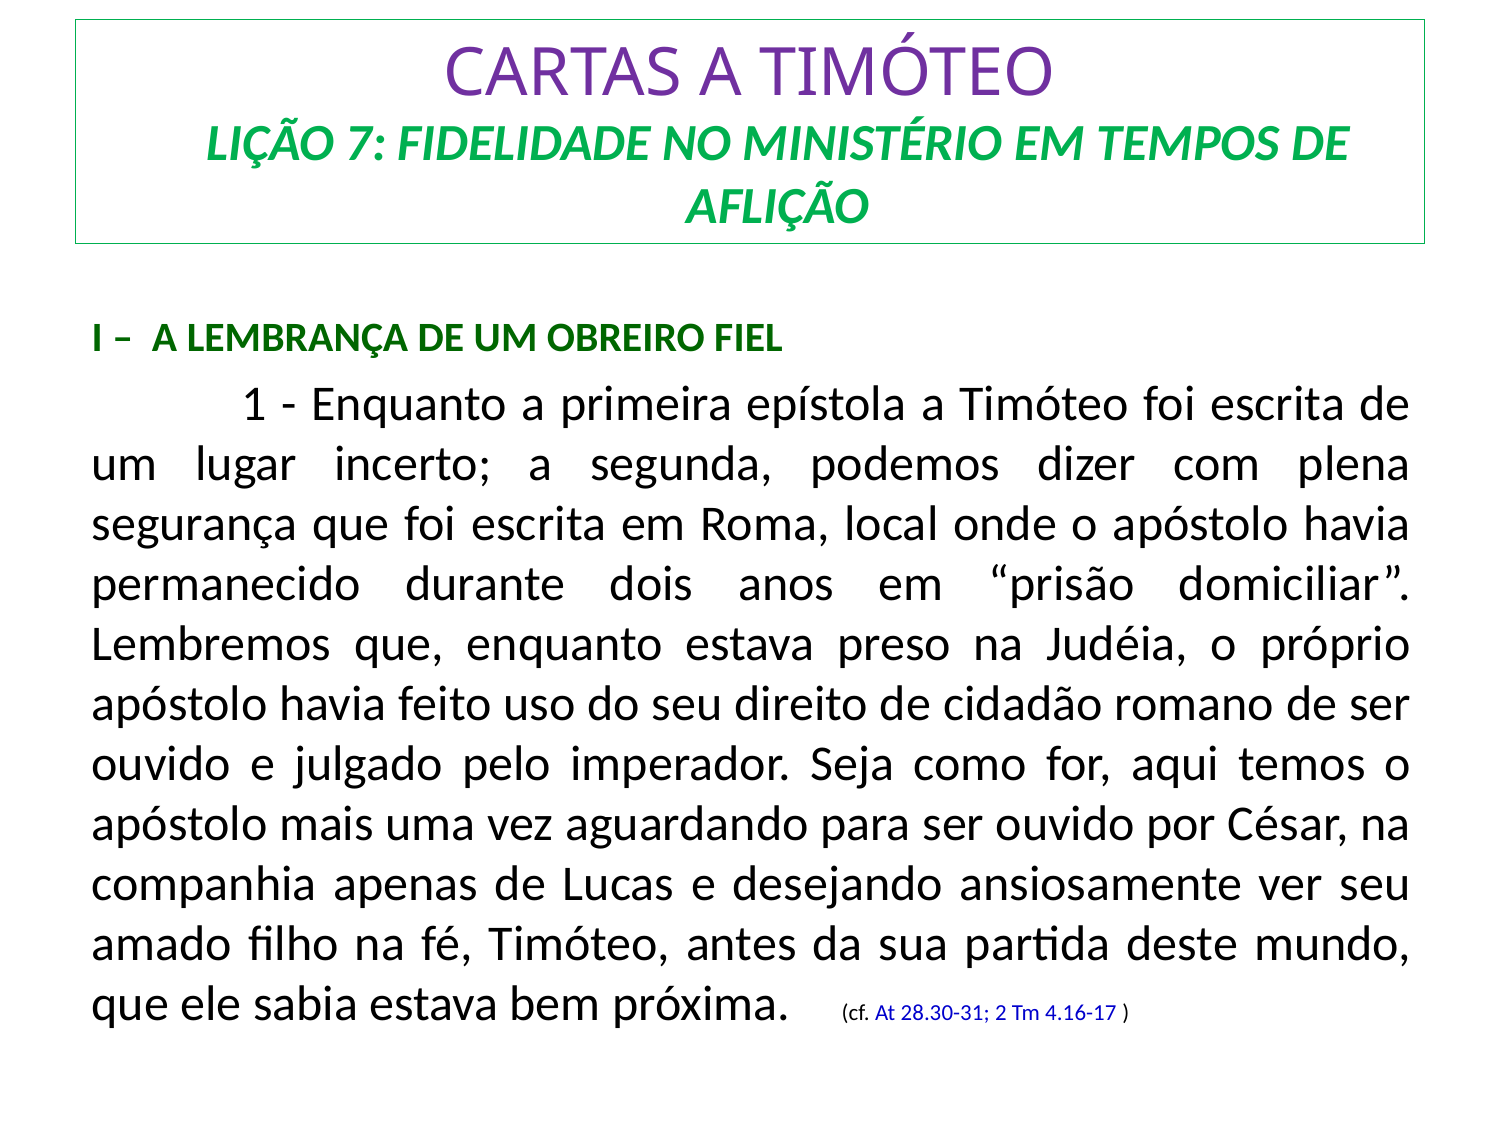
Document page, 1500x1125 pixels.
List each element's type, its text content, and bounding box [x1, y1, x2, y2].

title CARTAS A TIMÓTEO LIÇÃO 7: FIDELIDADE NO MINISTÉRIO EM TEMPOS DE AFLIÇÃO [75, 19, 1425, 244]
list I – A LEMBRANÇA DE UM OBREIRO FIEL 1 - Enquanto a primeira epístola a Timóteo foi escrita de um lugar incerto; a segunda, podemos dizer com plena segurança que foi escrita em Roma, local onde o apóstolo havia permanecido durante dois anos em “prisão domiciliar”. Lembremos que, enquanto estava preso na Judéia, o próprio apóstolo havia feito uso do seu direito de cidadão romano de ser ouvido e julgado pelo imperador. Seja como for, aqui temos o apóstolo mais uma vez aguardando para ser ouvido por César, na companhia apenas de Lucas e desejando ansiosamente ver seu amado filho na fé, Timóteo, antes da sua partida deste mundo, que ele sabia estava bem próxima. (cf. At 28.30-31; 2 Tm 4.16-17 ) [76, 302, 1427, 1047]
